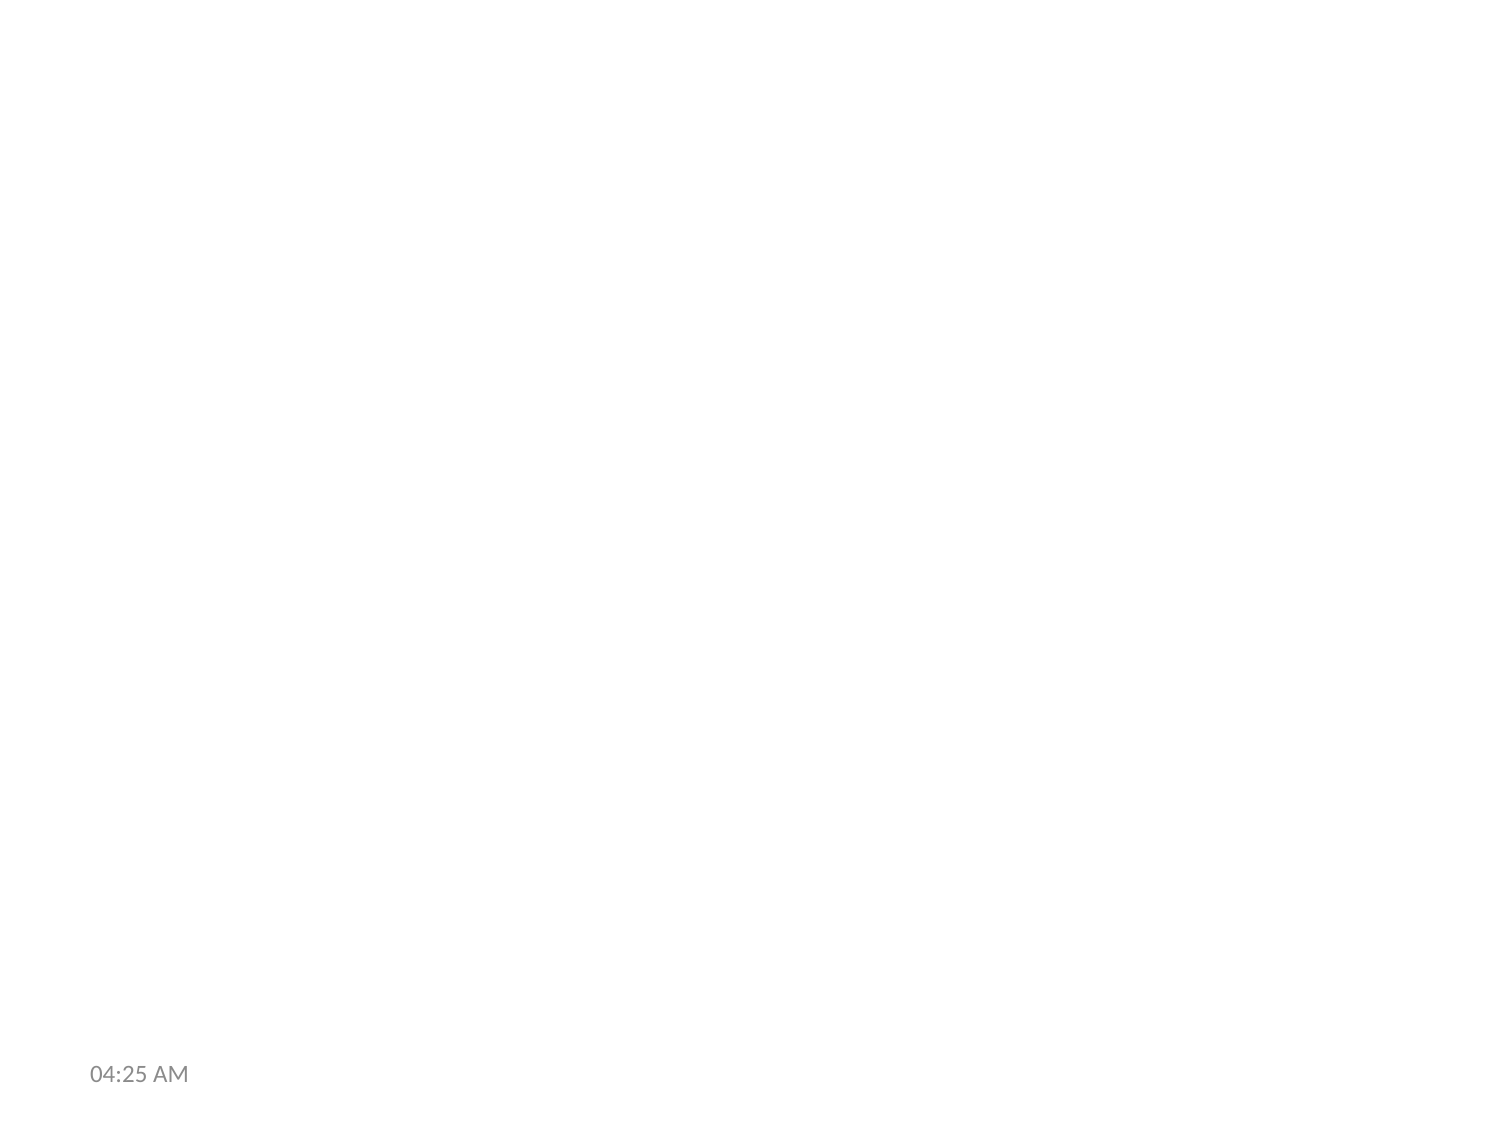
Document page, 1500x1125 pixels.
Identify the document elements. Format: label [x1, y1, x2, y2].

slide_number [75, 1042, 425, 1103]
